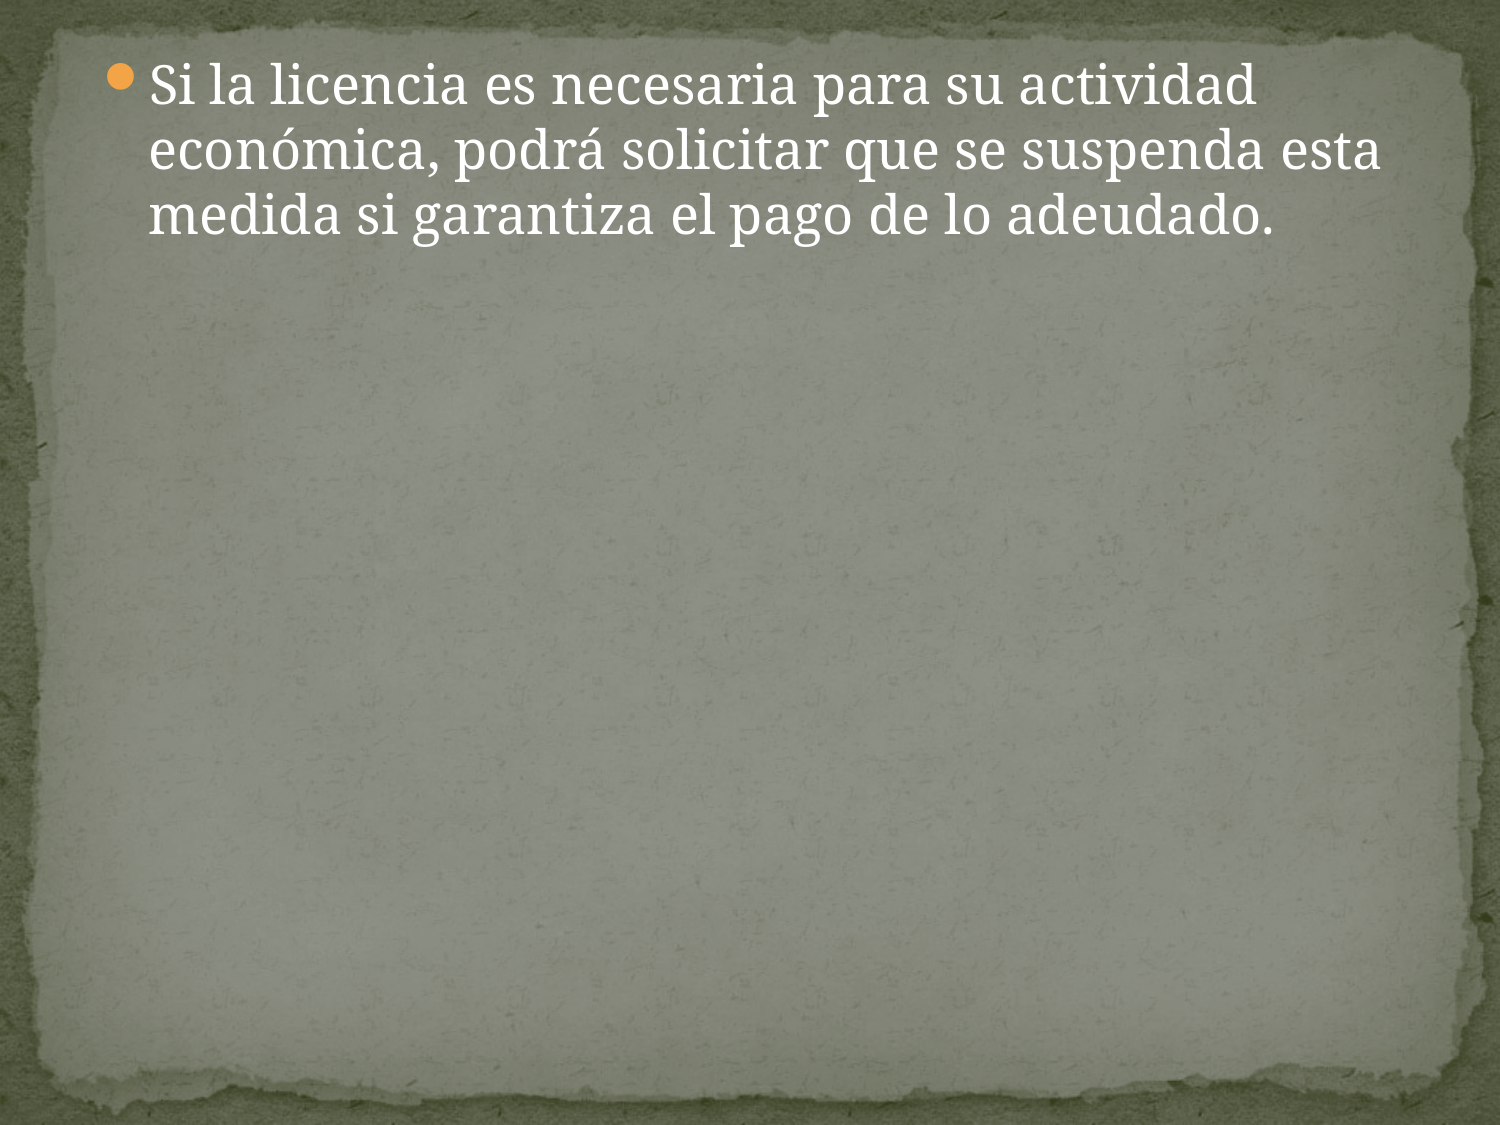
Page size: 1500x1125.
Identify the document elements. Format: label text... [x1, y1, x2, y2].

list Si la licencia es necesaria para su actividad económica, podrá solicitar que se suspenda esta medida si garantiza el pago de lo adeudado. [88, 42, 1439, 1059]
